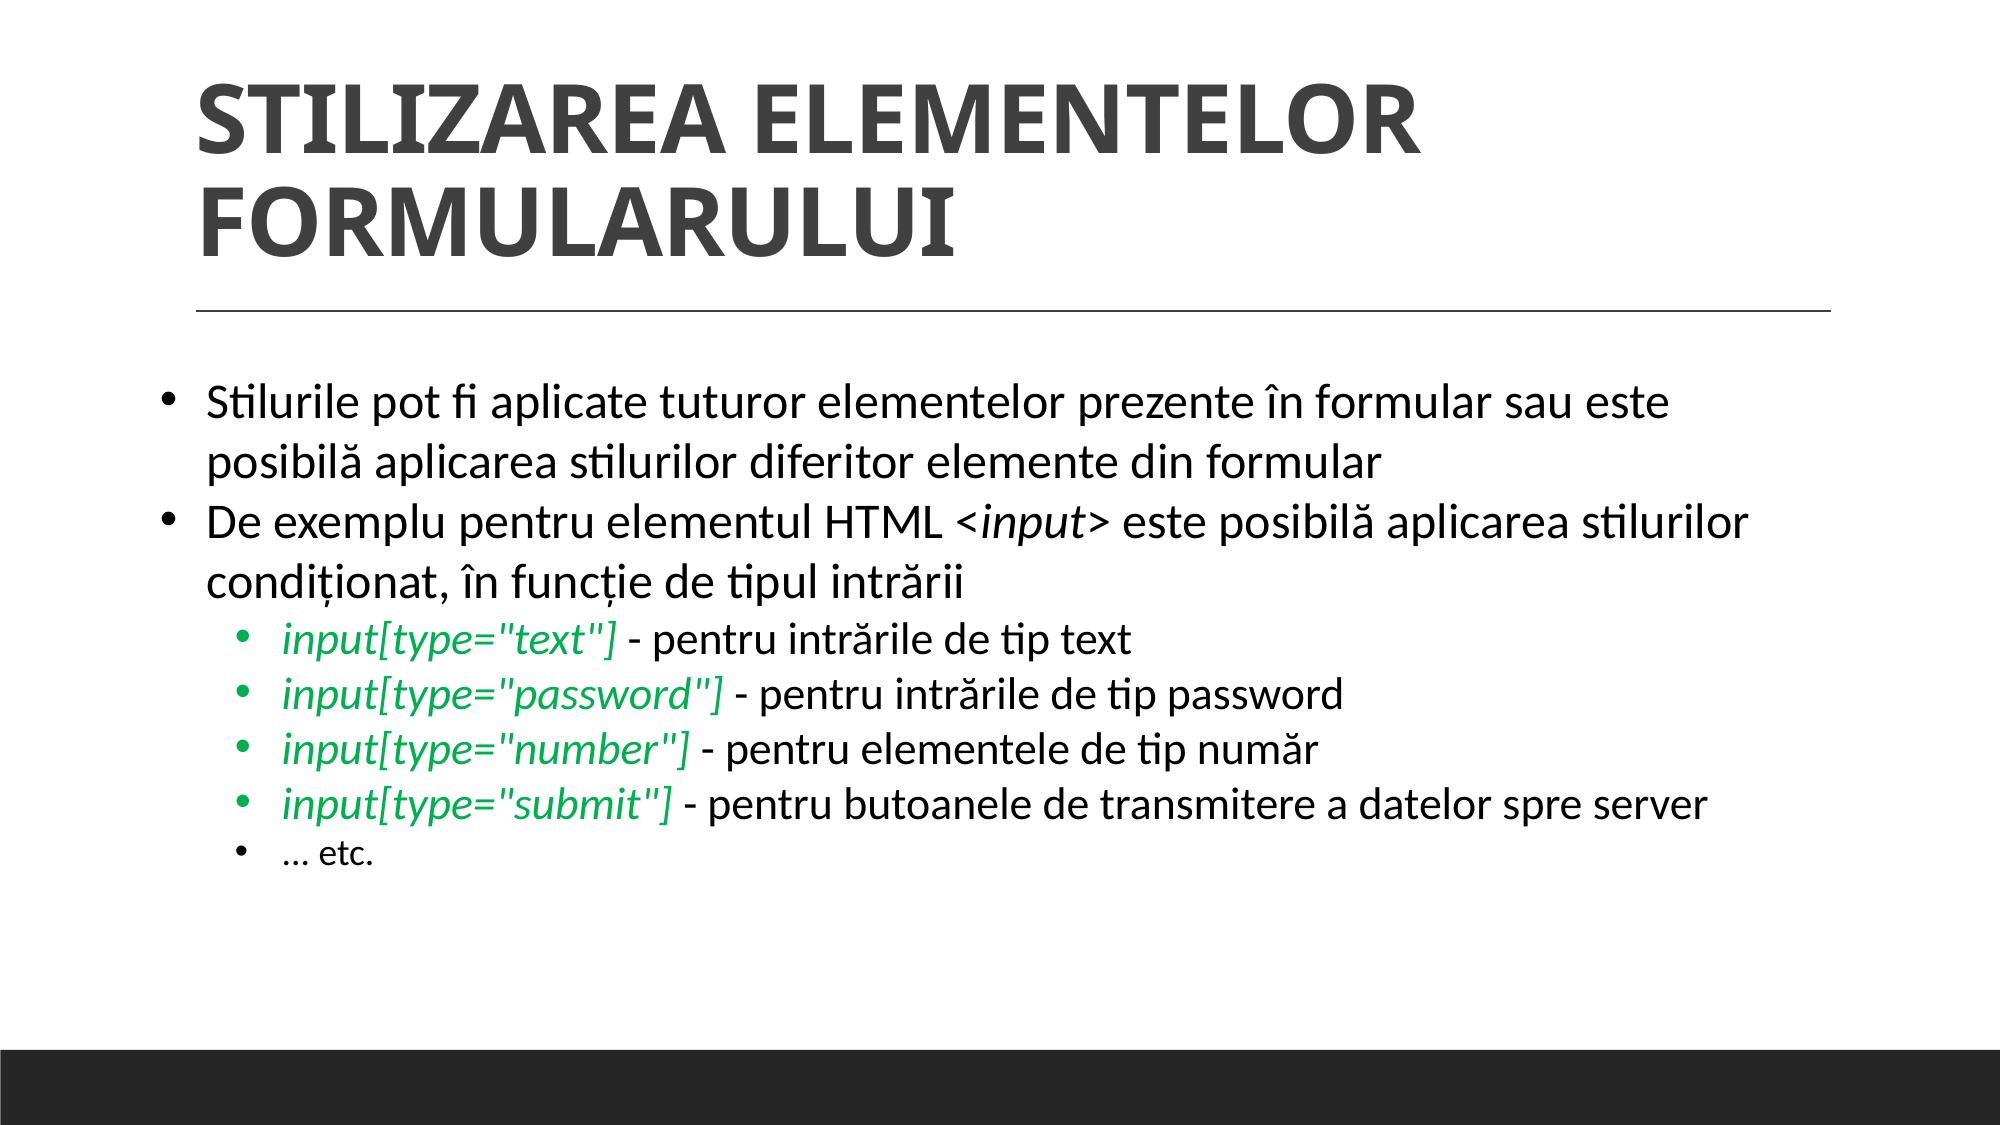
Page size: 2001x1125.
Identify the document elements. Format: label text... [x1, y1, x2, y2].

text_box Stilurile pot fi aplicate tuturor elementelor prezente în formular sau este posibilă aplicarea stilurilor diferitor elemente din formular De exemplu pentru elementul HTML <input> este posibilă aplicarea stilurilor condiționat, în funcție de tipul intrării input[type="text"] - pentru intrările de tip text input[type="password"] - pentru intrările de tip password input[type="number"] - pentru elementele de tip număr input[type="submit"] - pentru butoanele de transmitere a datelor spre server ... etc. [145, 361, 1830, 926]
title STILIZAREA ELEMENTELOR FORMULARULUI [180, 47, 1830, 285]
